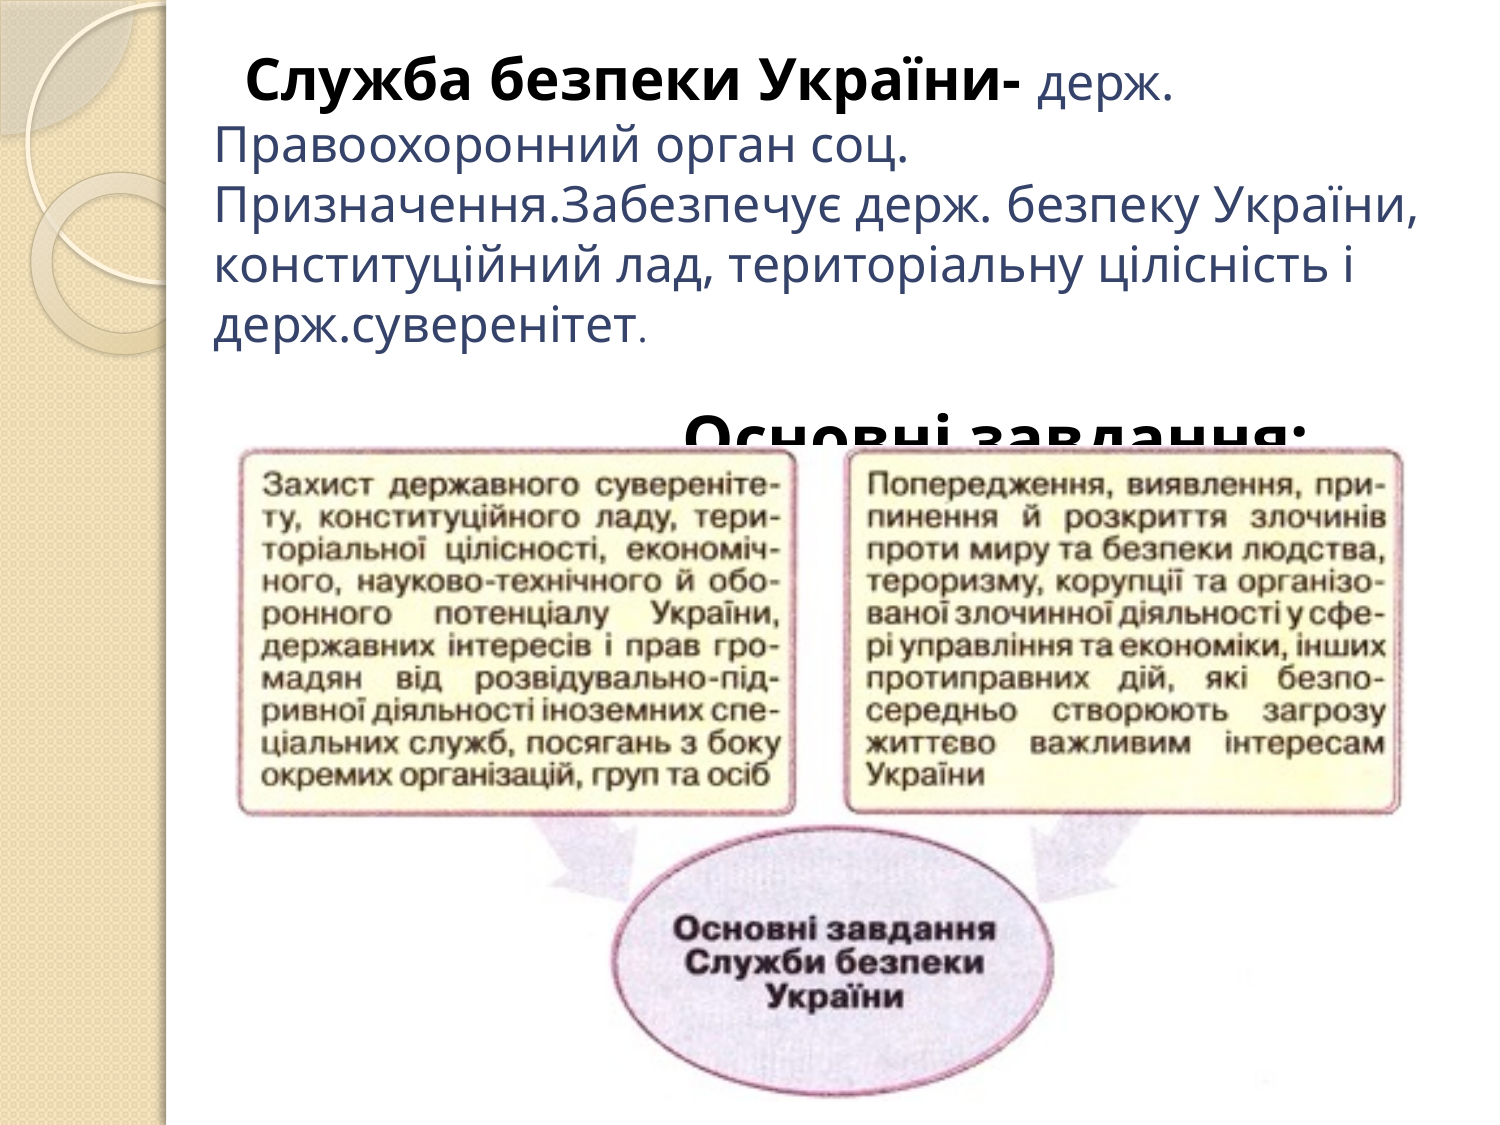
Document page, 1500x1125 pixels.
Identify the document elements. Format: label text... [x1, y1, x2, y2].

picture [234, 445, 1407, 1102]
text_box Служба безпеки України- держ. Правоохоронний орган соц. Призначення.Забезпечує держ. безпеку України, конституційний лад, територіальну цілісність і держ.суверенітет. Основні завдання: [199, 35, 1442, 483]
